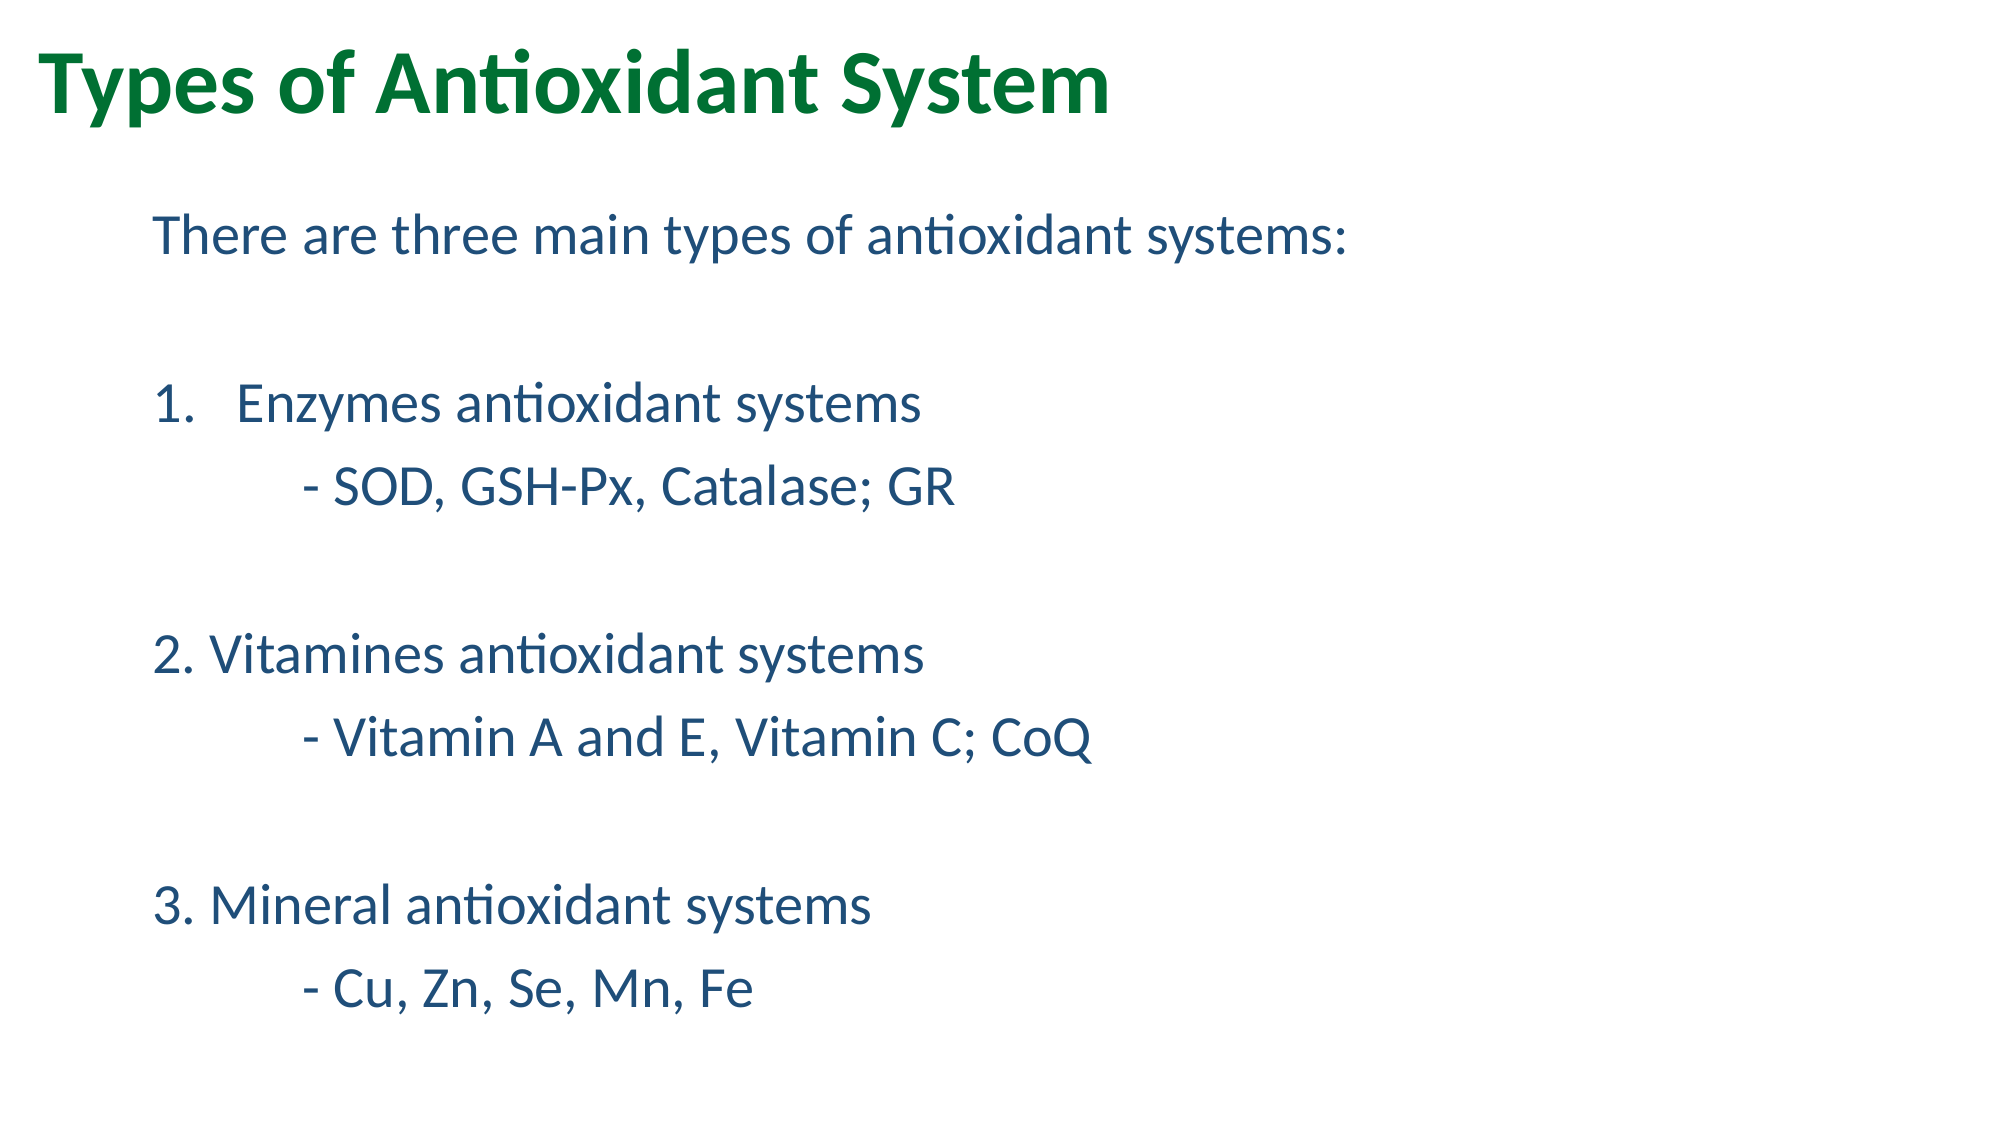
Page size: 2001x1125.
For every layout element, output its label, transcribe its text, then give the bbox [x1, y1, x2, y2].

title Types of Antioxidant System [23, 21, 1500, 147]
list There are three main types of antioxidant systems: Enzymes antioxidant systems - SOD, GSH-Px, Catalase; GR 2. Vitamines antioxidant systems - Vitamin A and E, Vitamin C; CoQ 3. Mineral antioxidant systems - Cu, Zn, Se, Mn, Fe [137, 197, 1863, 1078]
